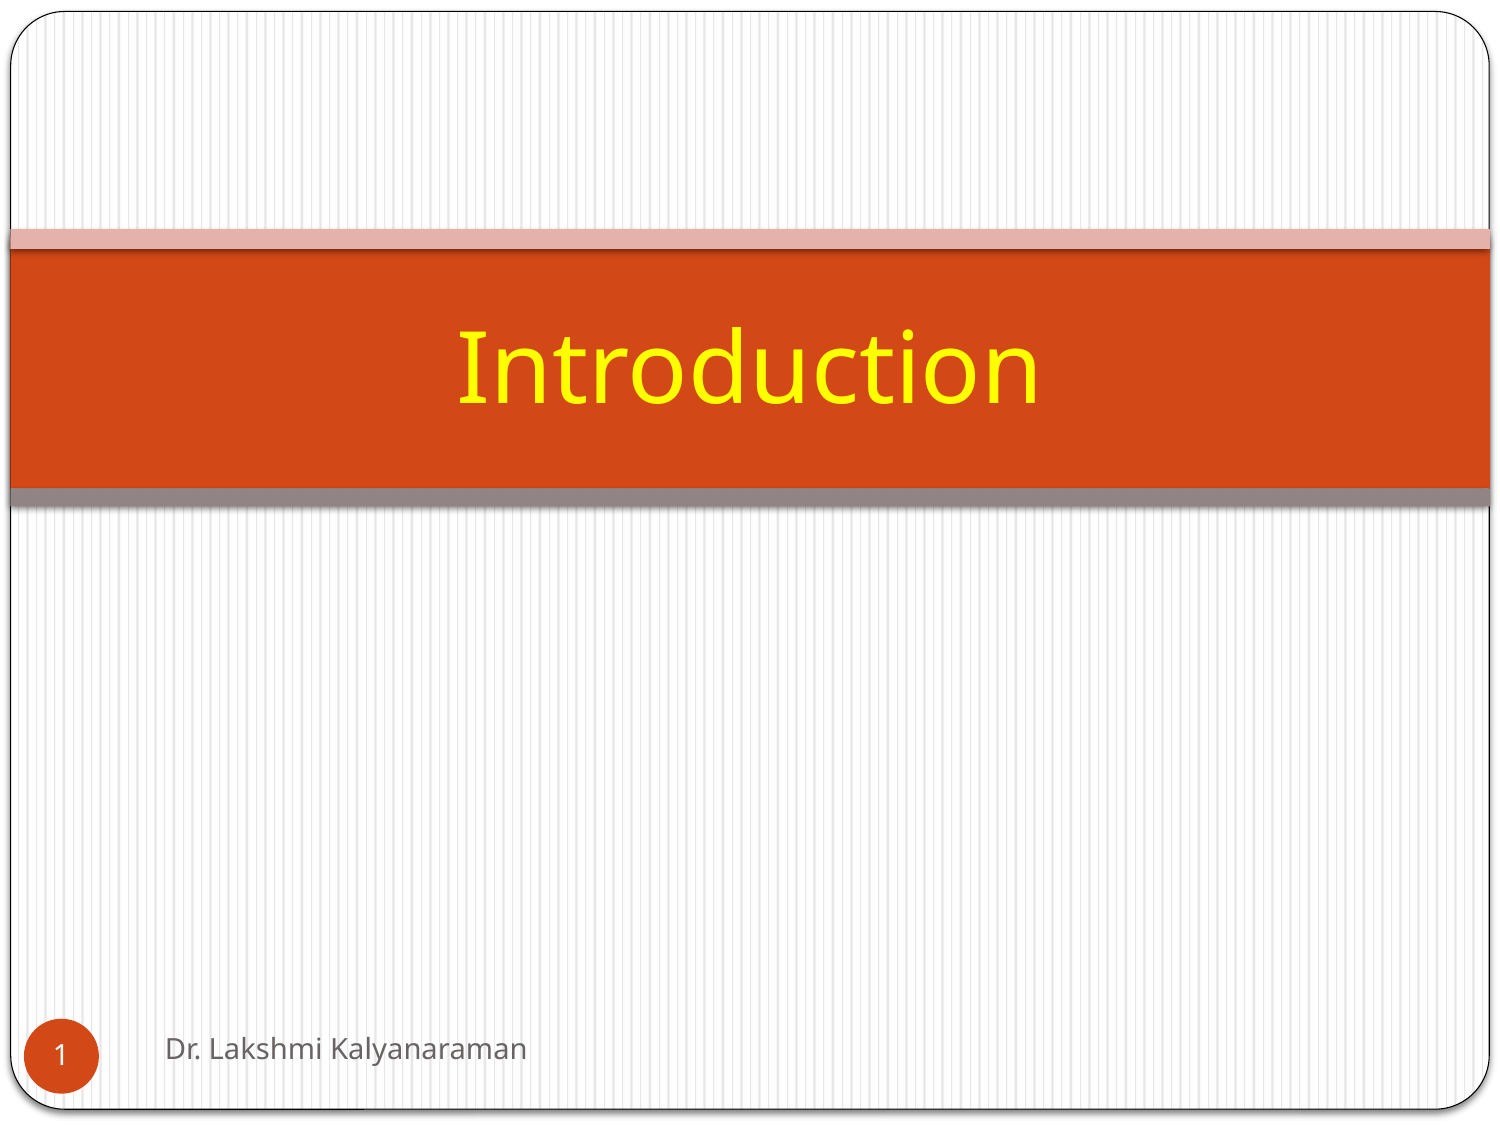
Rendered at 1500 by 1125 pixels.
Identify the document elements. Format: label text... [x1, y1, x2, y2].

footer Dr. Lakshmi Kalyanaraman [150, 1012, 800, 1088]
slide_number 1 [23, 1018, 99, 1094]
title Introduction [75, 247, 1425, 489]
